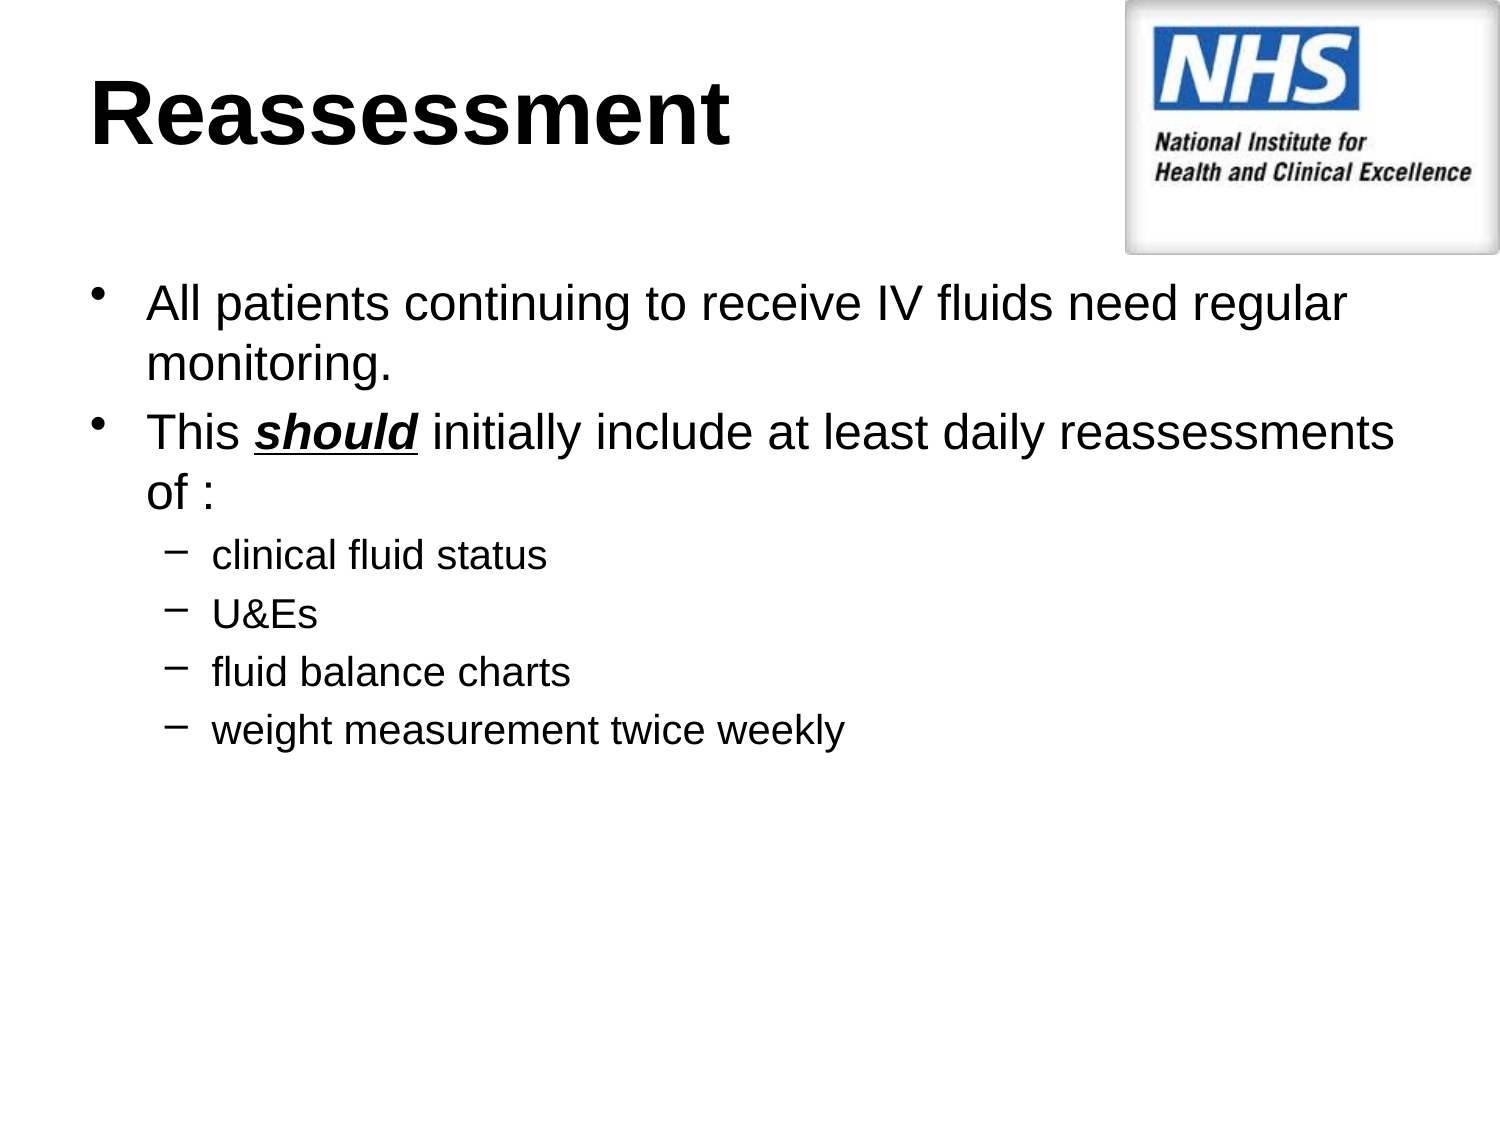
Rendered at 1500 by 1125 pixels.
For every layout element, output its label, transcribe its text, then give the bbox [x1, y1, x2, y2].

picture [1124, 0, 1500, 255]
list All patients continuing to receive IV fluids need regular monitoring. This should initially include at least daily reassessments of : clinical fluid status U&Es fluid balance charts weight measurement twice weekly [75, 262, 1425, 1005]
title Reassessment [75, 45, 1119, 233]
